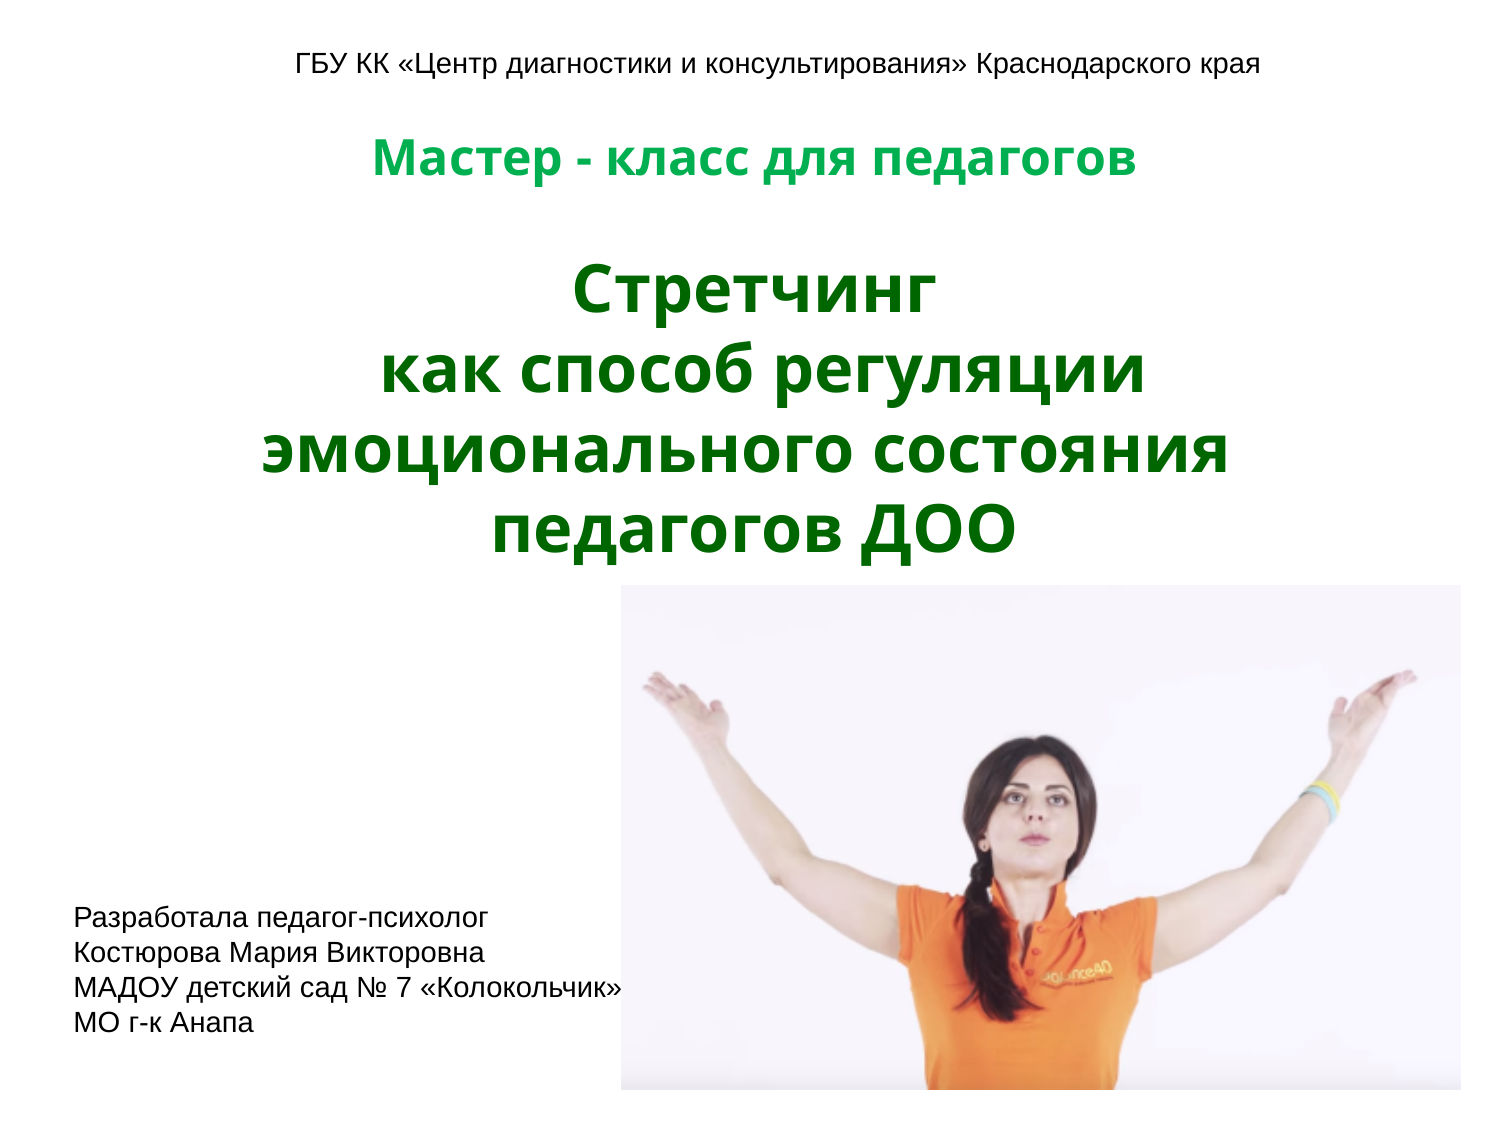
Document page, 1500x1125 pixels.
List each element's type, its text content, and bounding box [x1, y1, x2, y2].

picture [620, 585, 1462, 1091]
text_box Мастер - класс для педагогов Стретчинг как способ регуляции эмоционального состояния педагогов ДОО [136, 118, 1374, 573]
text_box ГБУ КК «Центр диагностики и консультирования» Краснодарского края [280, 36, 1277, 87]
text_box Разработала педагог-психолог Костюрова Мария Викторовна МАДОУ детский сад № 7 «Колокольчик» МО г-к Анапа [58, 890, 615, 1046]
